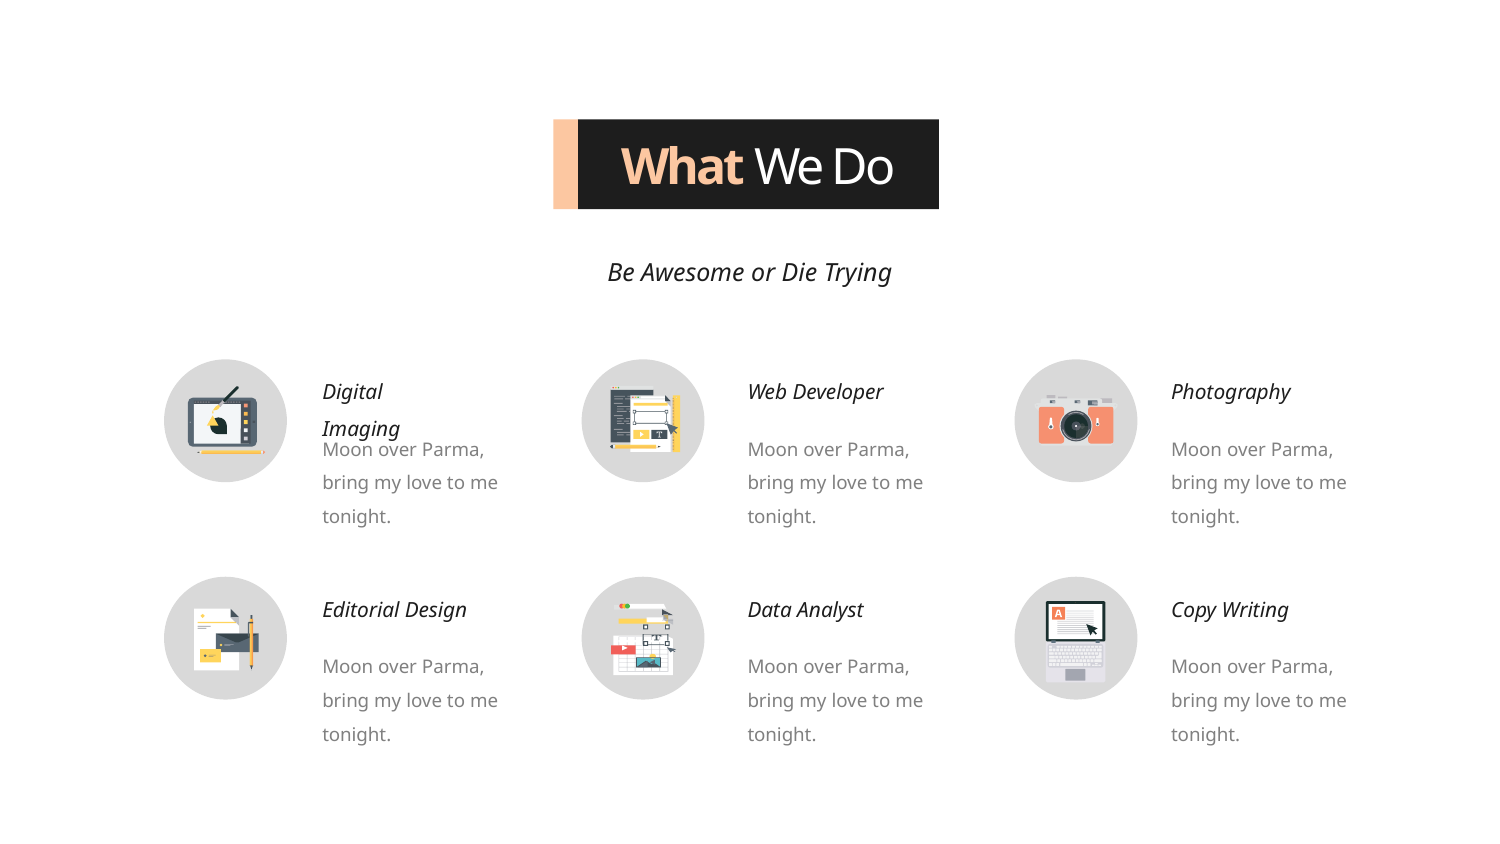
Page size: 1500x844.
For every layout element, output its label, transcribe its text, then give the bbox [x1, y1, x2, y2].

text_box [579, 357, 707, 485]
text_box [187, 385, 266, 455]
text_box Web Developer [732, 358, 903, 411]
text_box Moon over Parma, bring my love to me tonight. [1156, 636, 1365, 753]
text_box [579, 574, 707, 702]
text_box Moon over Parma, bring my love to me tonight. [307, 418, 514, 535]
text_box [1045, 600, 1106, 683]
text_box What We Do [580, 119, 939, 210]
text_box Moon over Parma, bring my love to me tonight. [732, 636, 939, 753]
text_box Copy Writing [1156, 576, 1327, 629]
text_box [551, 117, 580, 211]
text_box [1033, 394, 1119, 446]
text_box [1012, 574, 1140, 702]
text_box Moon over Parma, bring my love to me tonight. [732, 418, 939, 535]
text_box Be Awesome or Die Trying [551, 233, 949, 294]
text_box [161, 357, 289, 485]
text_box Moon over Parma, bring my love to me tonight. [1156, 418, 1365, 535]
text_box Photography [1156, 358, 1327, 411]
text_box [609, 385, 681, 453]
text_box Moon over Parma, bring my love to me tonight. [307, 636, 514, 753]
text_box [610, 603, 677, 676]
text_box Editorial Design [307, 576, 497, 629]
text_box Data Analyst [732, 576, 903, 629]
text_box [193, 608, 259, 671]
text_box [161, 574, 289, 702]
text_box Digital Imaging [307, 358, 478, 418]
text_box [1012, 357, 1140, 485]
